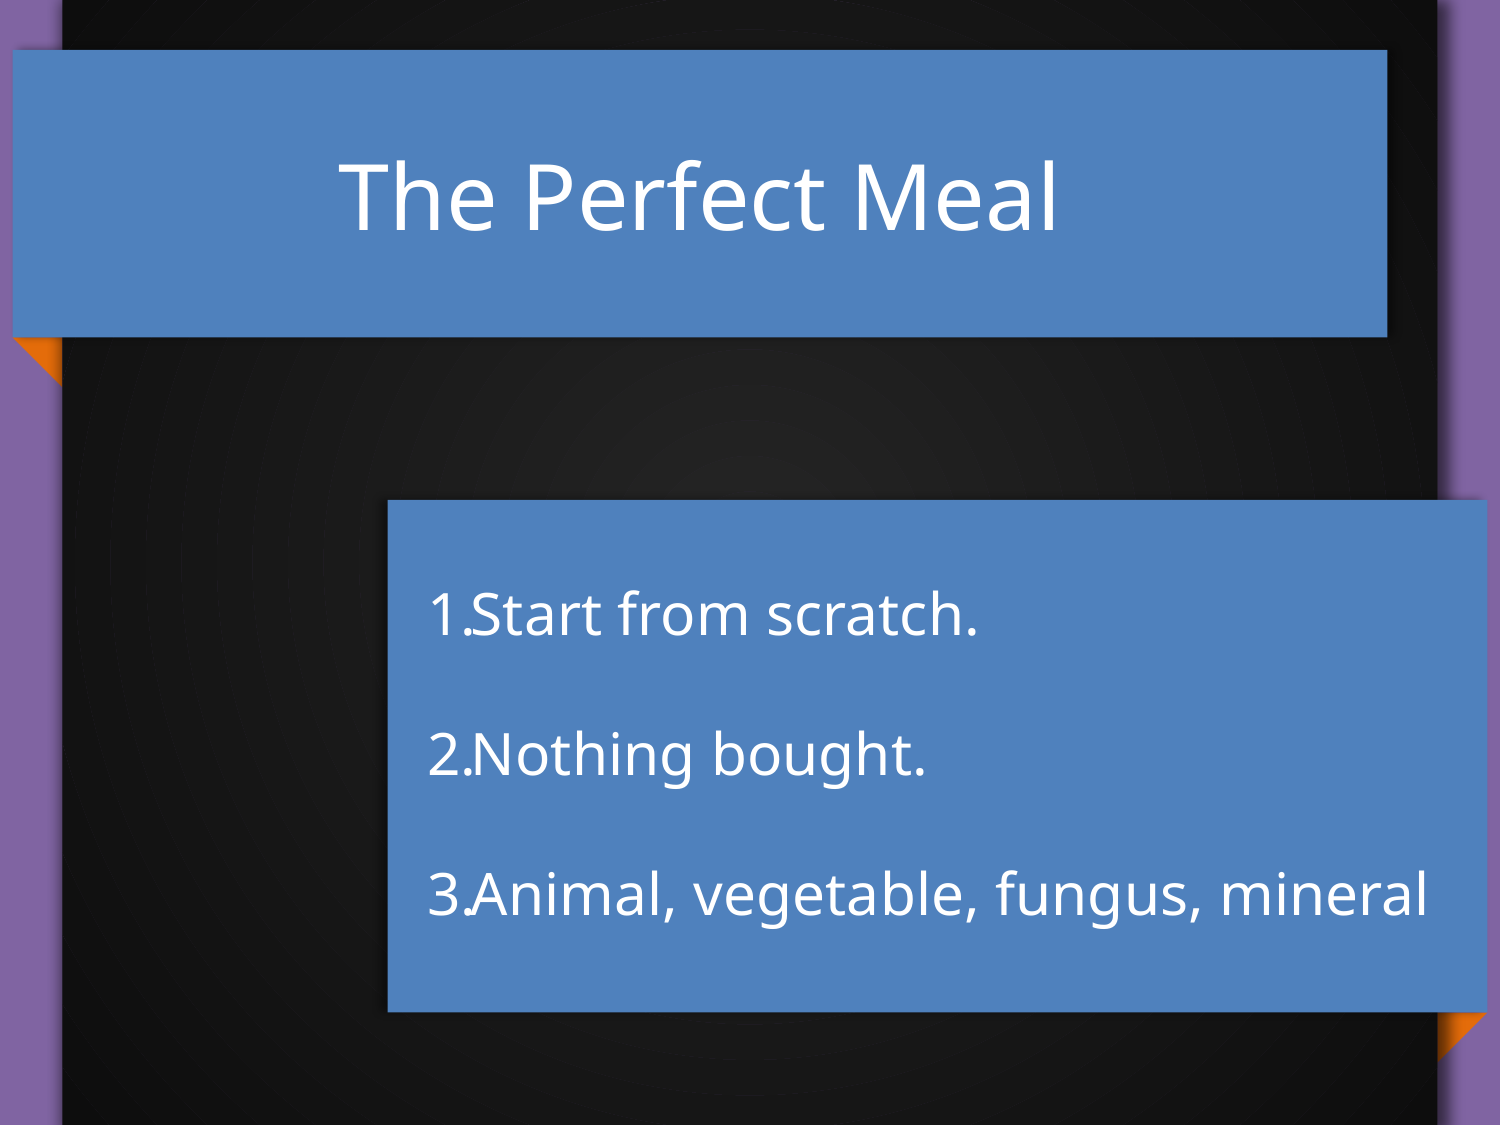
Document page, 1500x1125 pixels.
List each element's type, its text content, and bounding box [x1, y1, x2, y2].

title The Perfect Meal [12, 99, 1388, 288]
list Start from scratch. Nothing bought. Animal, vegetable, fungus, mineral [412, 500, 1488, 1013]
